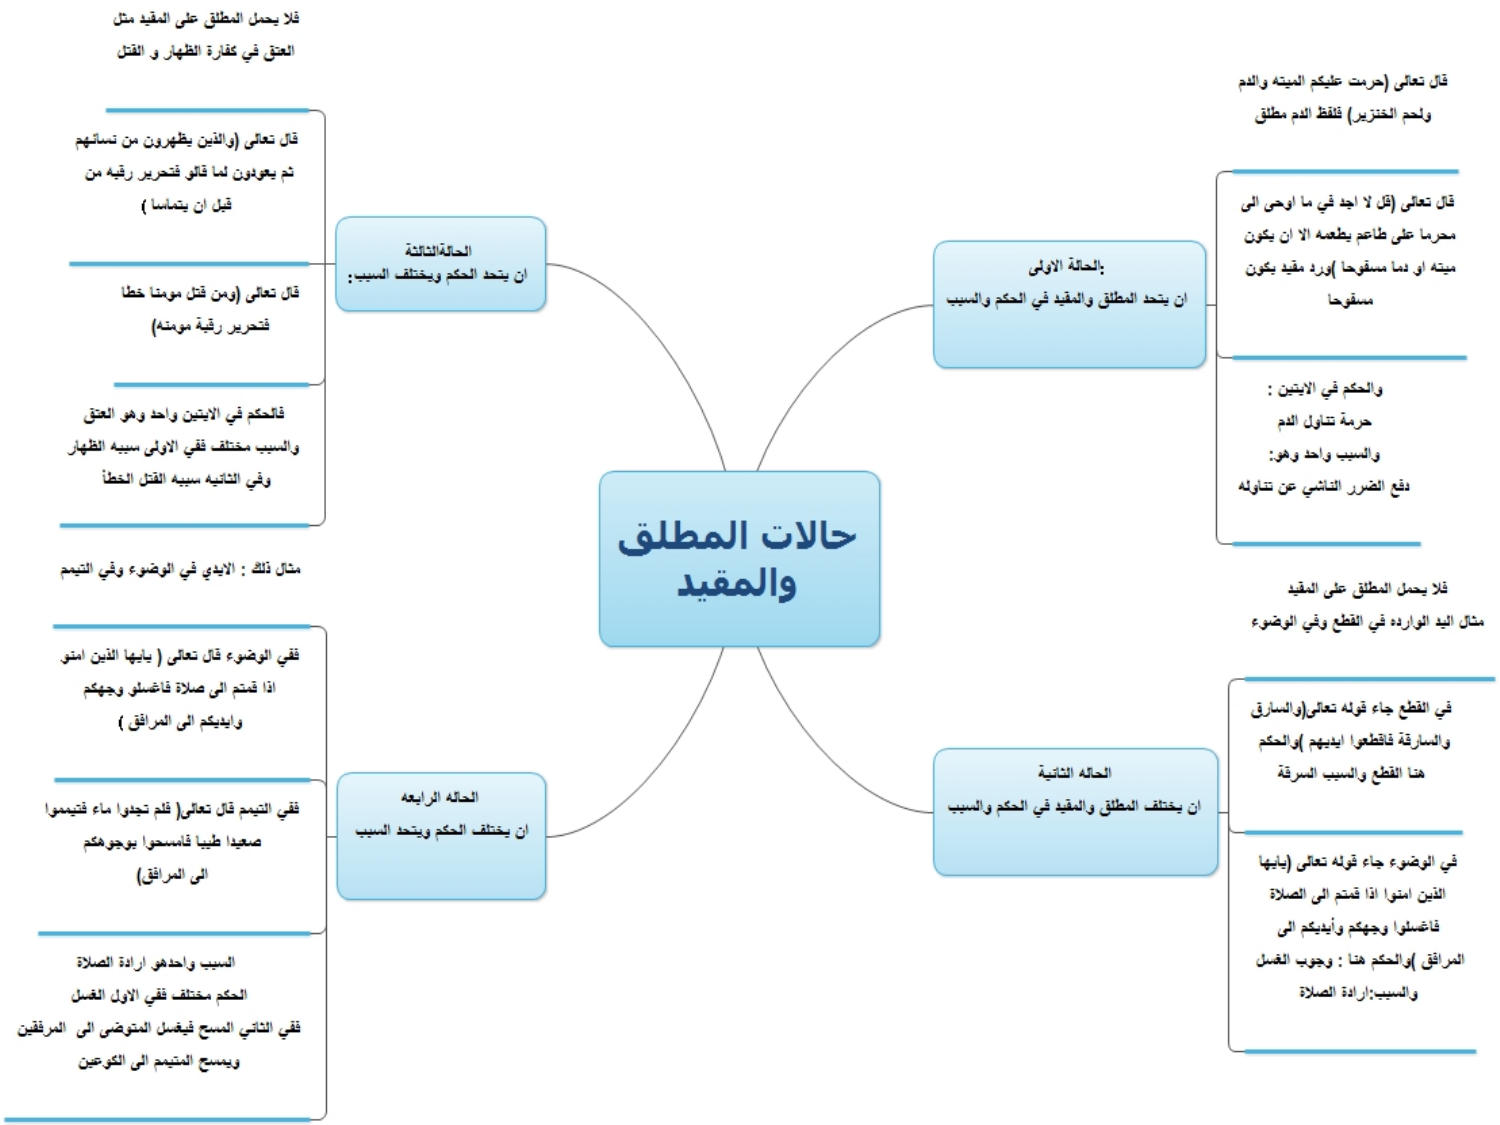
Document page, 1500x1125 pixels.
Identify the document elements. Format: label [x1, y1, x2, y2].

list [0, 0, 1500, 1125]
